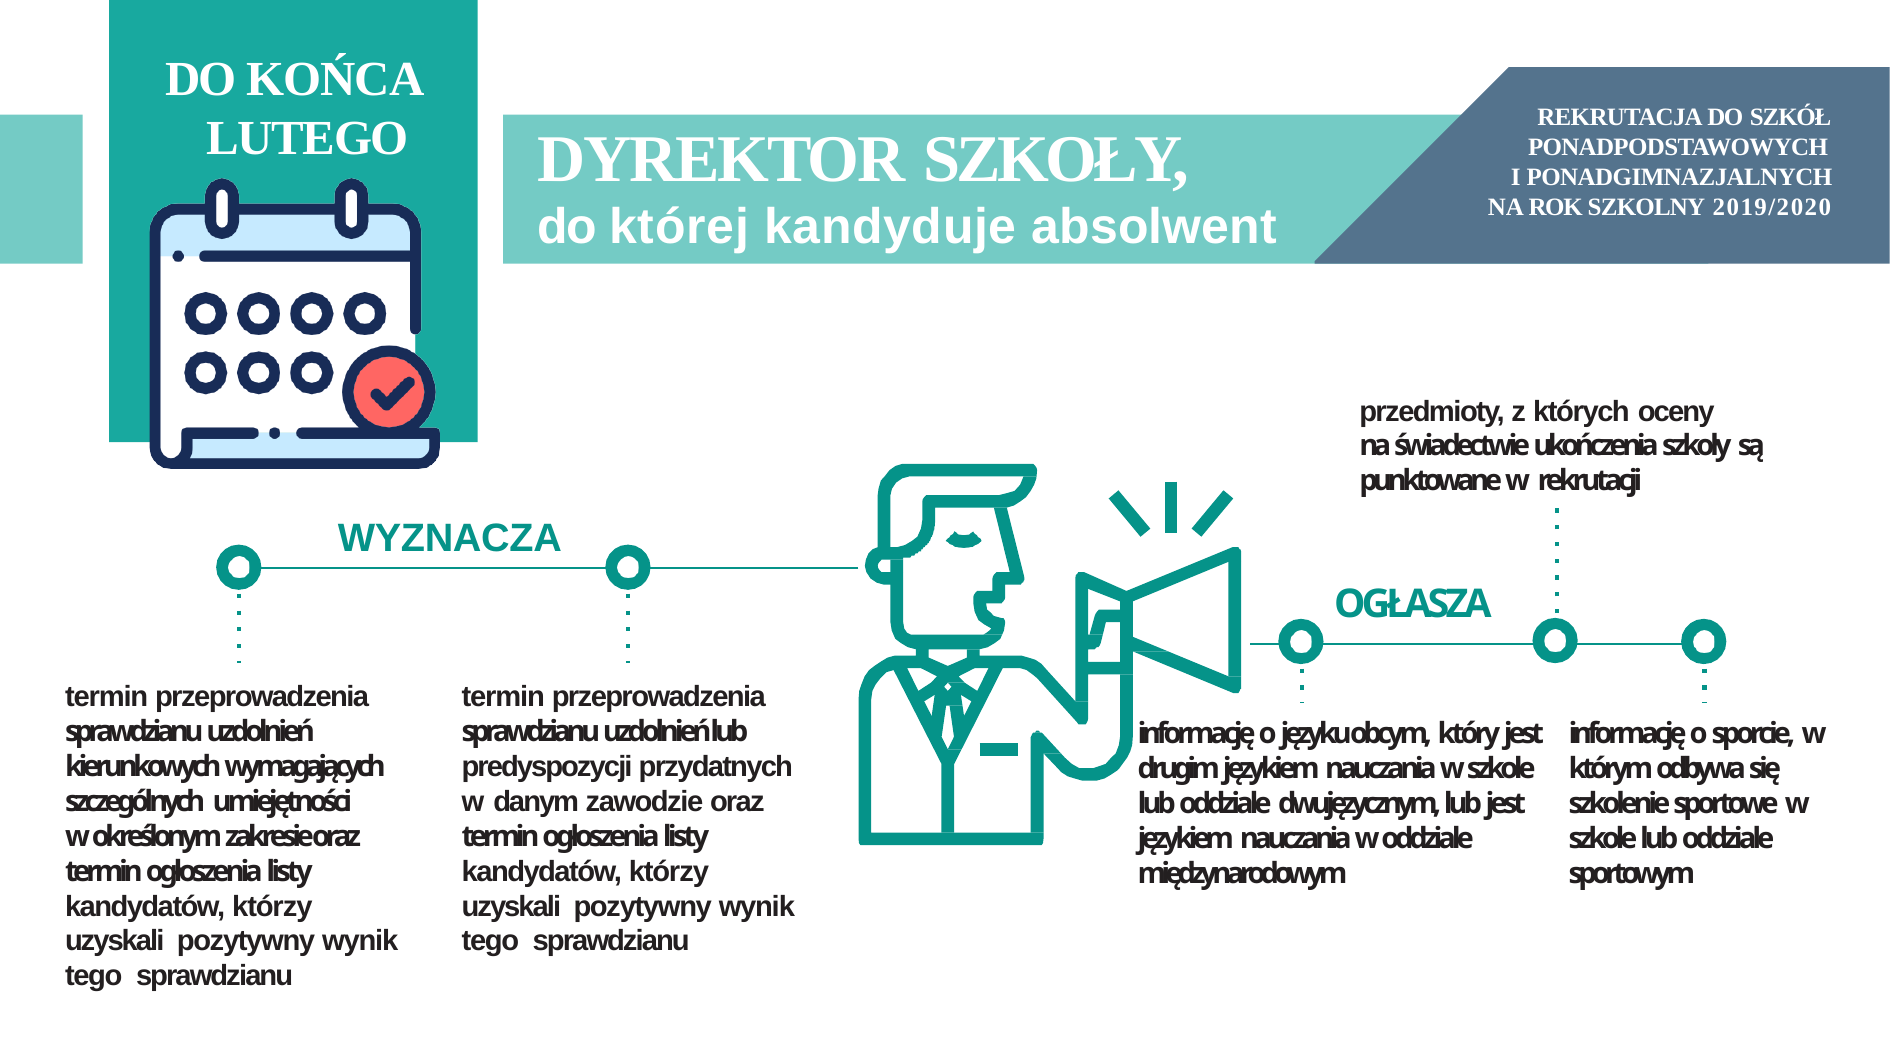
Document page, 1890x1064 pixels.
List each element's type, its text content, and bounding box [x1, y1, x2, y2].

text_box przedmioty, z których oceny na świadectwie ukończenia szkoły są punktowane w rekrutacji [1357, 389, 1786, 497]
text_box OGŁASZA [1332, 574, 1519, 625]
text_box informację o sporcie, w którym odbywa się szkolenie sportowe w szkole lub oddziale sportowym [1566, 712, 1837, 890]
text_box [1290, 630, 1312, 653]
text_box NA ROK SZKOLNY 2019/2020 [1485, 188, 1837, 221]
text_box REKRUTACJA DO SZKÓŁ [1535, 98, 1837, 128]
text_box [1314, 67, 1890, 264]
text_box [149, 178, 440, 469]
text_box [858, 463, 1242, 846]
text_box [1544, 629, 1566, 652]
text_box informację o języku obcym, który jest drugim językiem nauczania w szkole lub oddziale dwujęzycznym, lub jest językiem nauczania w oddziale międzynarodowym [1135, 712, 1543, 890]
text_box termin przeprowadzenia sprawdzianu uzdolnień lub predyspozycji przydatnych w danym zawodzie oraz termin ogłoszenia listy kandydatów, którzy uzyskali pozytywny wynik tego sprawdzianu [459, 674, 814, 957]
text_box [216, 544, 262, 590]
text_box DO KOŃCA LUTEGO [162, 43, 428, 165]
text_box [1108, 490, 1151, 537]
text_box [617, 556, 639, 578]
text_box [1191, 490, 1234, 537]
text_box [503, 114, 1460, 264]
text_box termin przeprowadzenia sprawdzianu uzdolnień kierunkowych wymagających szczególnych umiejętności w określonym zakresie oraz termin ogłoszenia listy kandydatów, którzy uzyskali pozytywny wynik tego sprawdzianu [62, 674, 431, 992]
text_box [0, 114, 83, 264]
text_box [945, 531, 982, 548]
text_box [1681, 618, 1727, 665]
text_box [605, 544, 651, 590]
text_box DYREKTOR SZKOŁY, do której kandyduje absolwent [535, 114, 1280, 253]
text_box [1693, 630, 1715, 653]
text_box [1532, 617, 1578, 664]
text_box [228, 556, 250, 578]
text_box PONADPODSTAWOWYCH [1526, 128, 1837, 158]
text_box WYZNACZA [335, 509, 566, 560]
text_box I PONADGIMNAZJALNYCH [1508, 158, 1837, 188]
text_box [1278, 618, 1324, 665]
text_box [109, 0, 478, 443]
